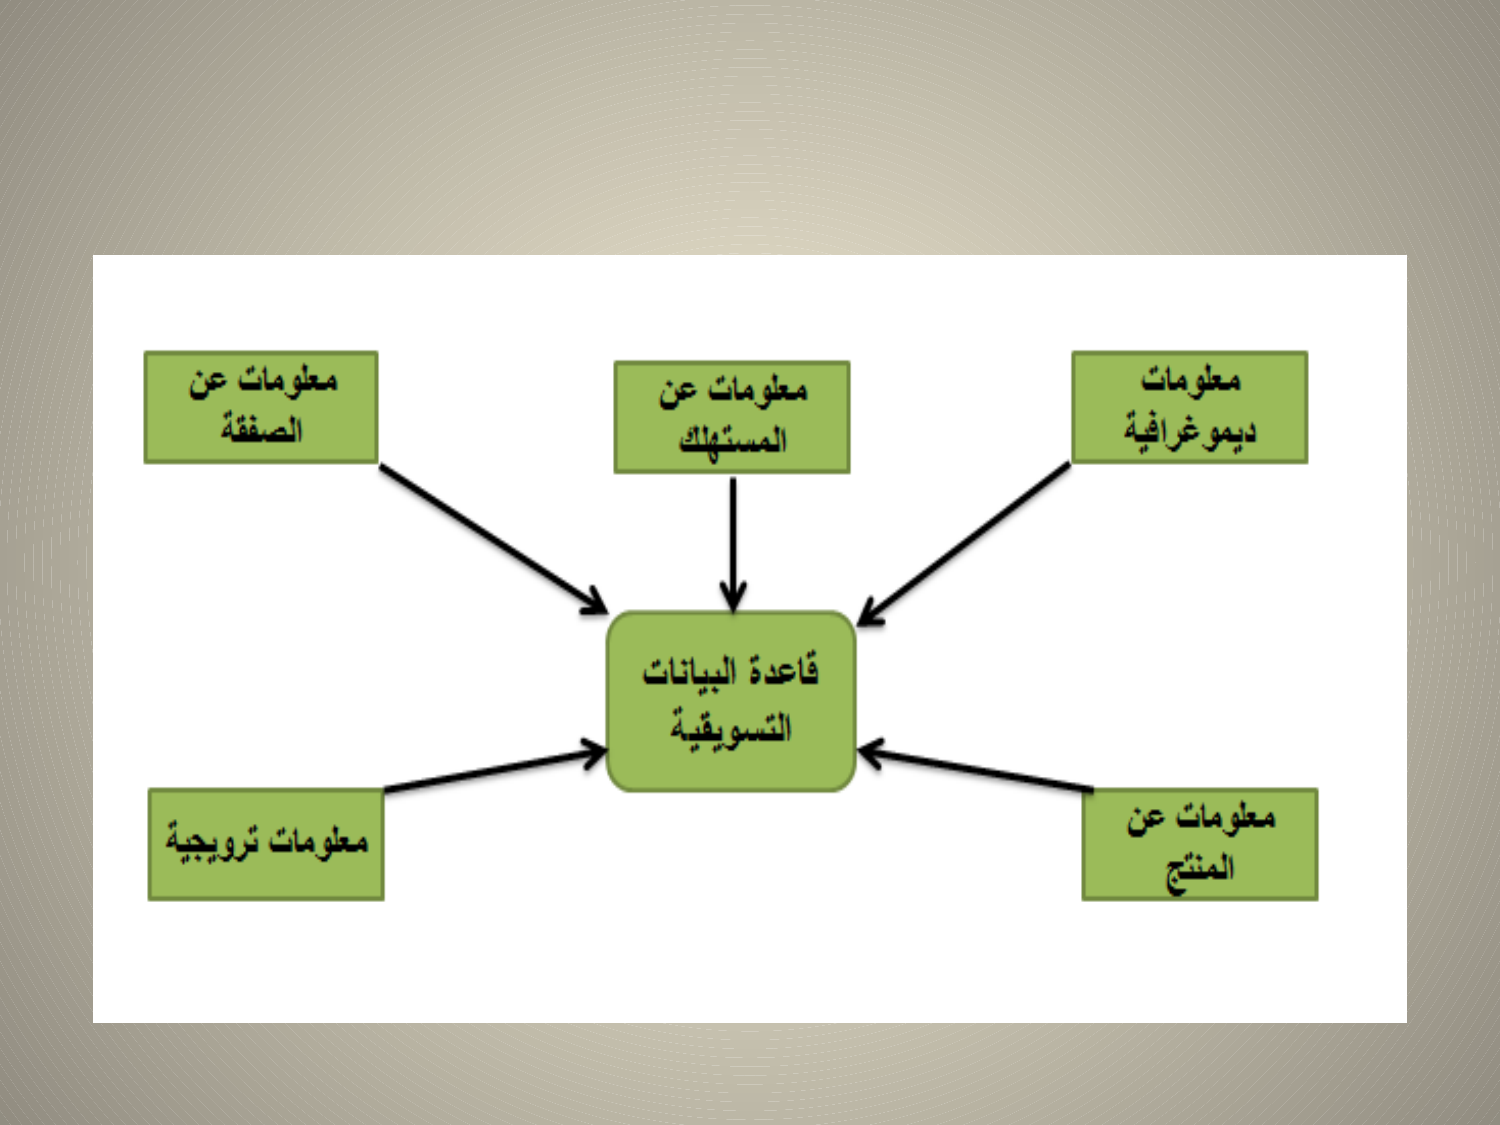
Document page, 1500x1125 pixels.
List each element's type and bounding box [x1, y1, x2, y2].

picture [93, 255, 1407, 1024]
